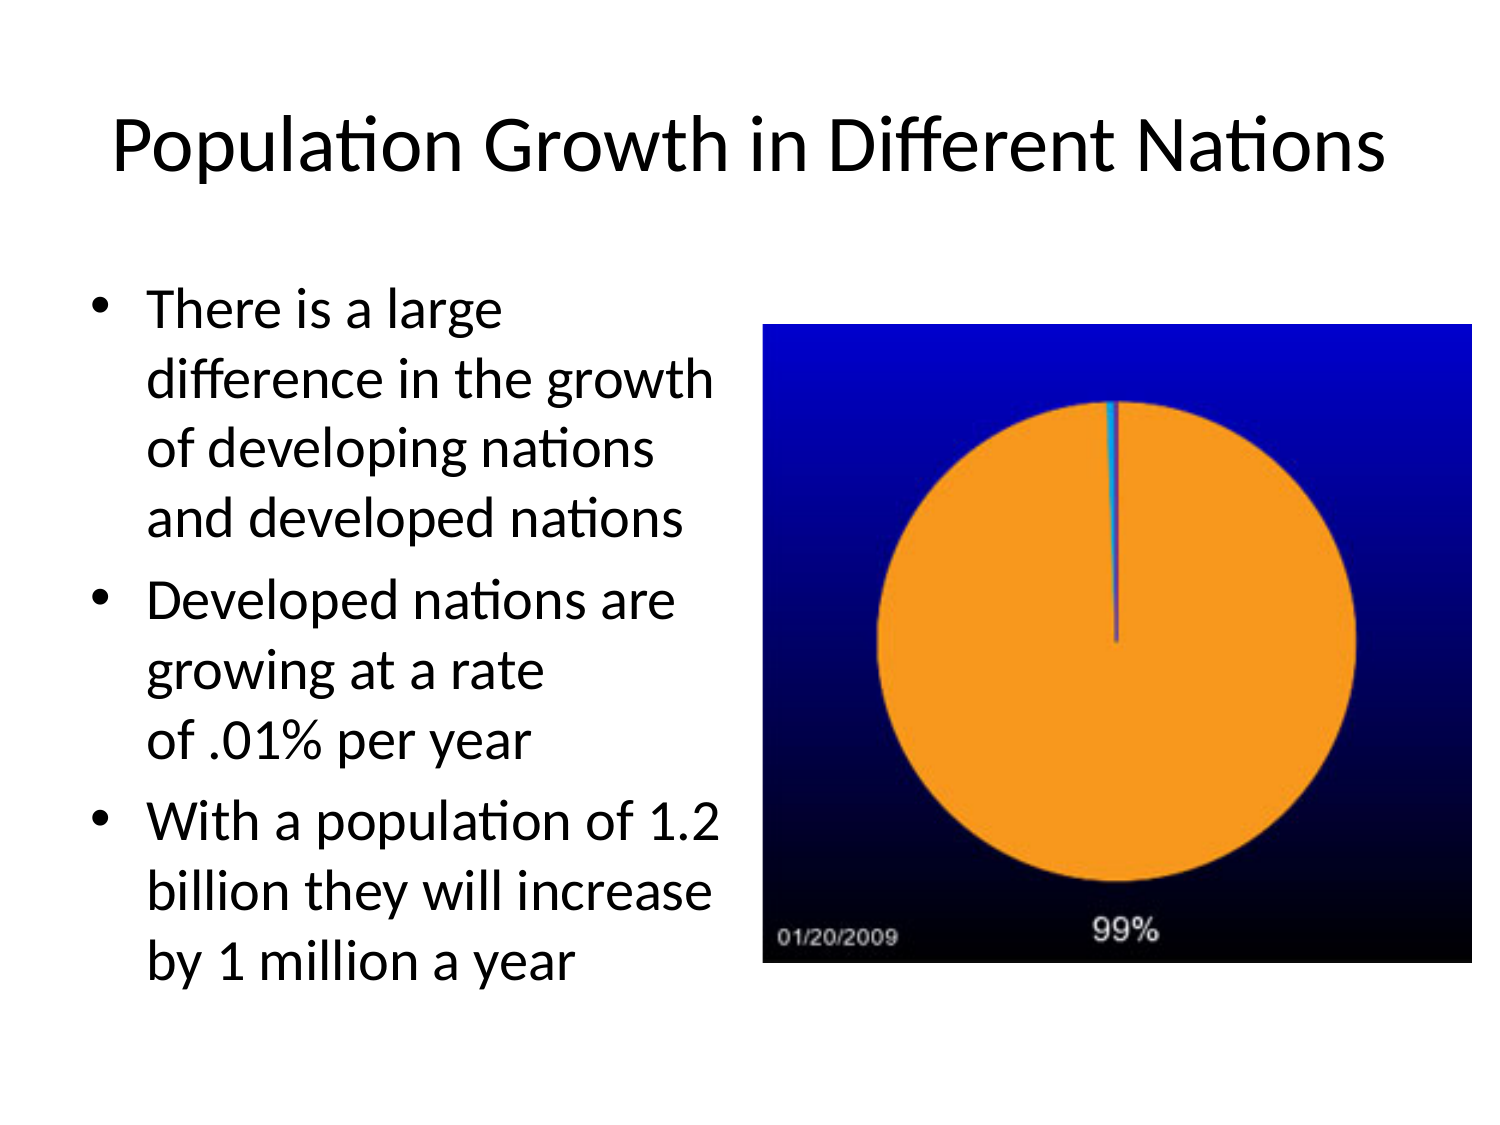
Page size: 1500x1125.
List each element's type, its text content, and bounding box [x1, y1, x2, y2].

title Population Growth in Different Nations [75, 45, 1425, 233]
picture [762, 324, 1473, 963]
list There is a large difference in the growth of developing nations and developed nations Developed nations are growing at a rate of .01% per year With a population of 1.2 billion they will increase by 1 million a year [75, 262, 738, 1005]
